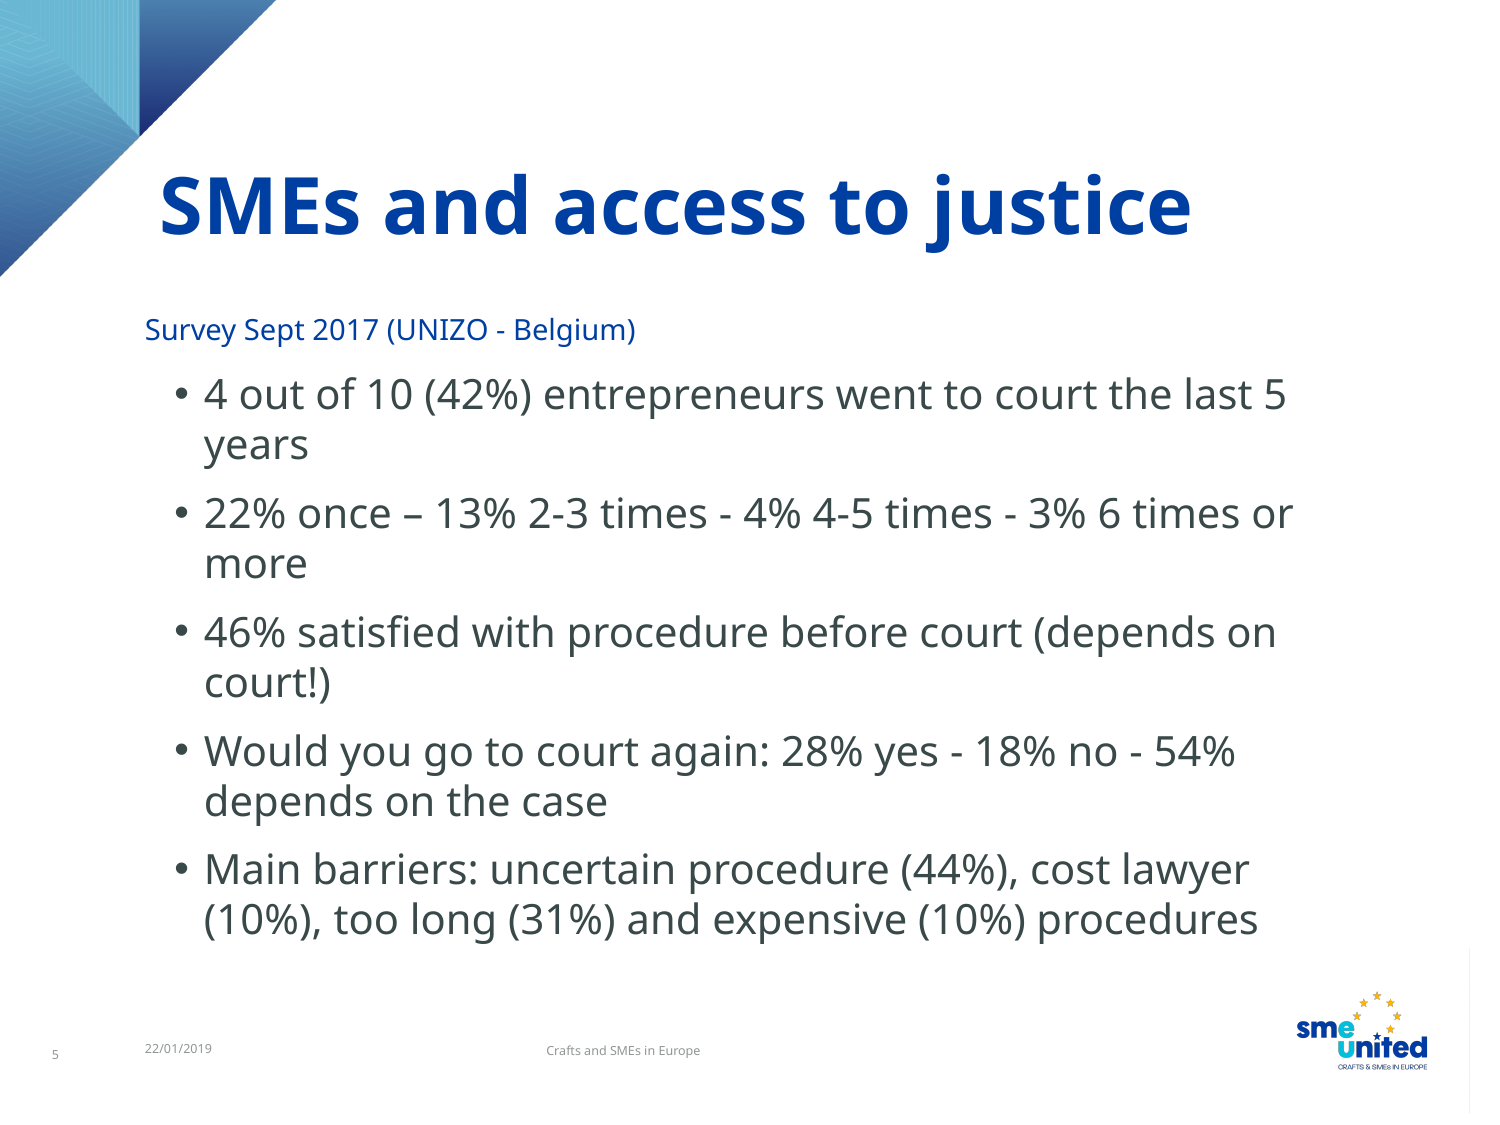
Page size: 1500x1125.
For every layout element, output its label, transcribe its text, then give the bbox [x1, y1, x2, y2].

list Survey Sept 2017 (UNIZO - Belgium) 4 out of 10 (42%) entrepreneurs went to court the last 5 years 22% once – 13% 2-3 times - 4% 4-5 times - 3% 6 times or more 46% satisfied with procedure before court (depends on court!) Would you go to court again: 28% yes - 18% no - 54% depends on the case Main barriers: uncertain procedure (44%), cost lawyer (10%), too long (31%) and expensive (10%) procedures [144, 298, 1356, 978]
picture [0, 0, 301, 296]
slide_number 5 [0, 985, 59, 1125]
footer Crafts and SMEs in Europe [385, 976, 861, 1125]
picture [1254, 948, 1470, 1113]
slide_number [144, 986, 220, 1125]
text_box SMEs and access to justice [144, 147, 1356, 258]
